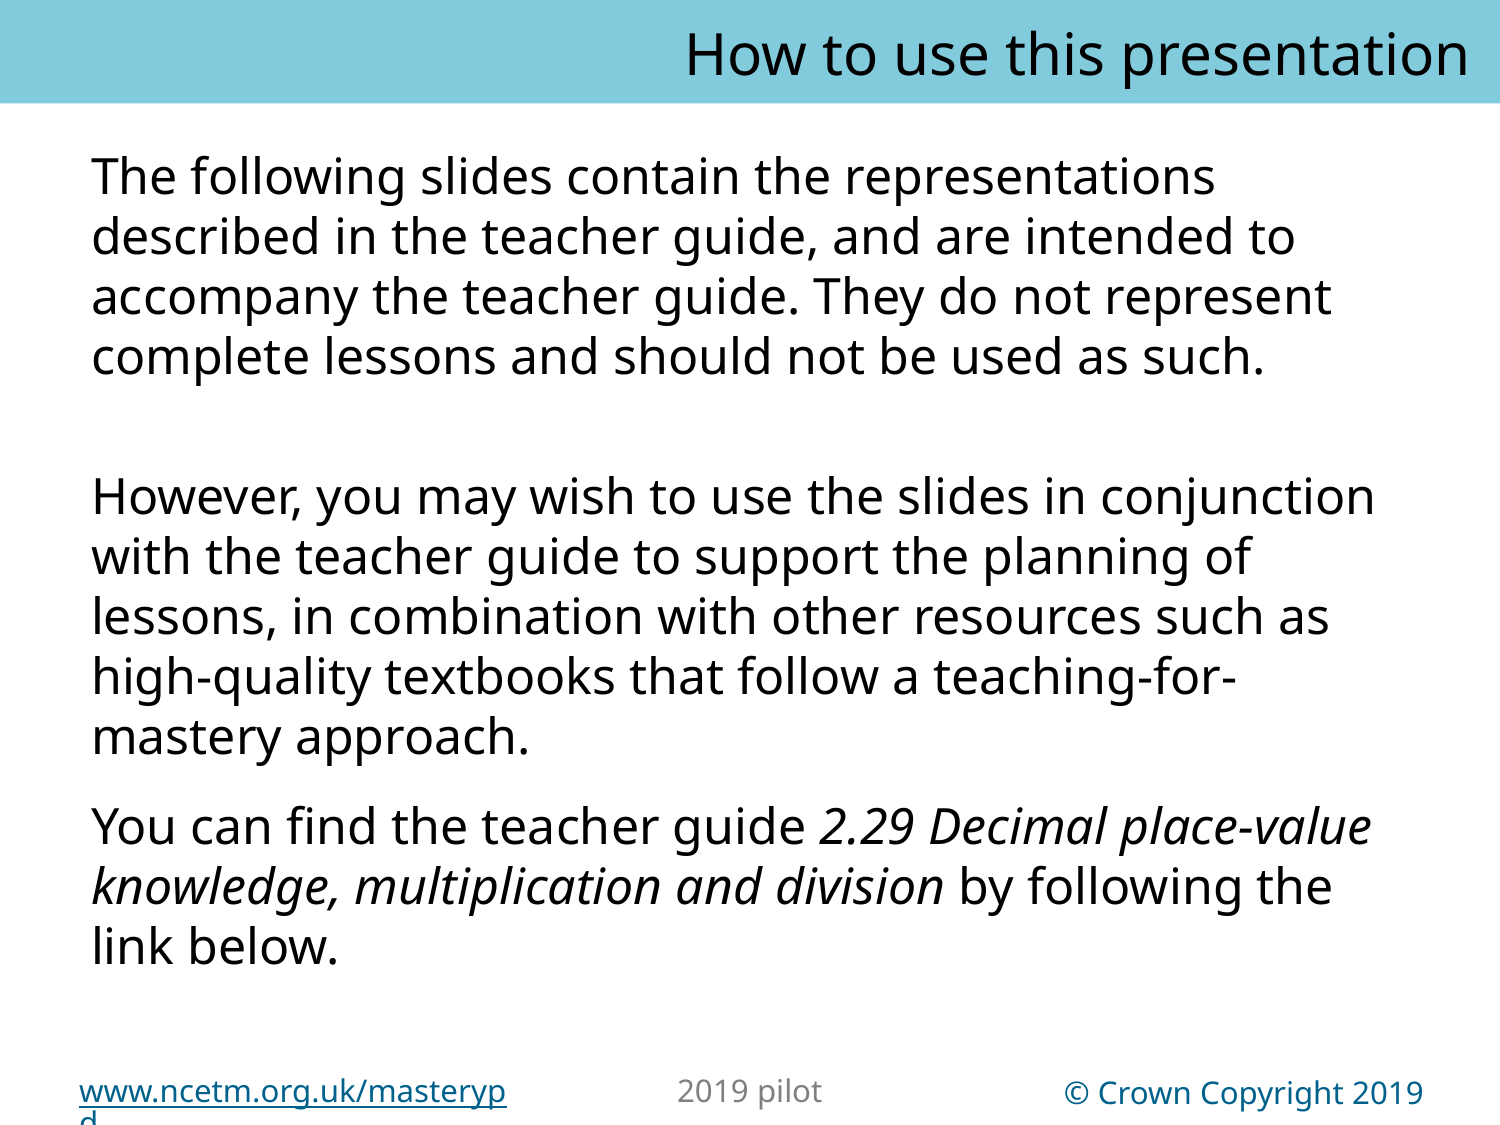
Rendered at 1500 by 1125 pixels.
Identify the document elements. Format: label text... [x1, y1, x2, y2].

list How to use this presentation [0, 0, 1500, 104]
list You can find the teacher guide 2.29 Decimal place-value knowledge, multiplication and division by following the link below. [76, 786, 1424, 972]
